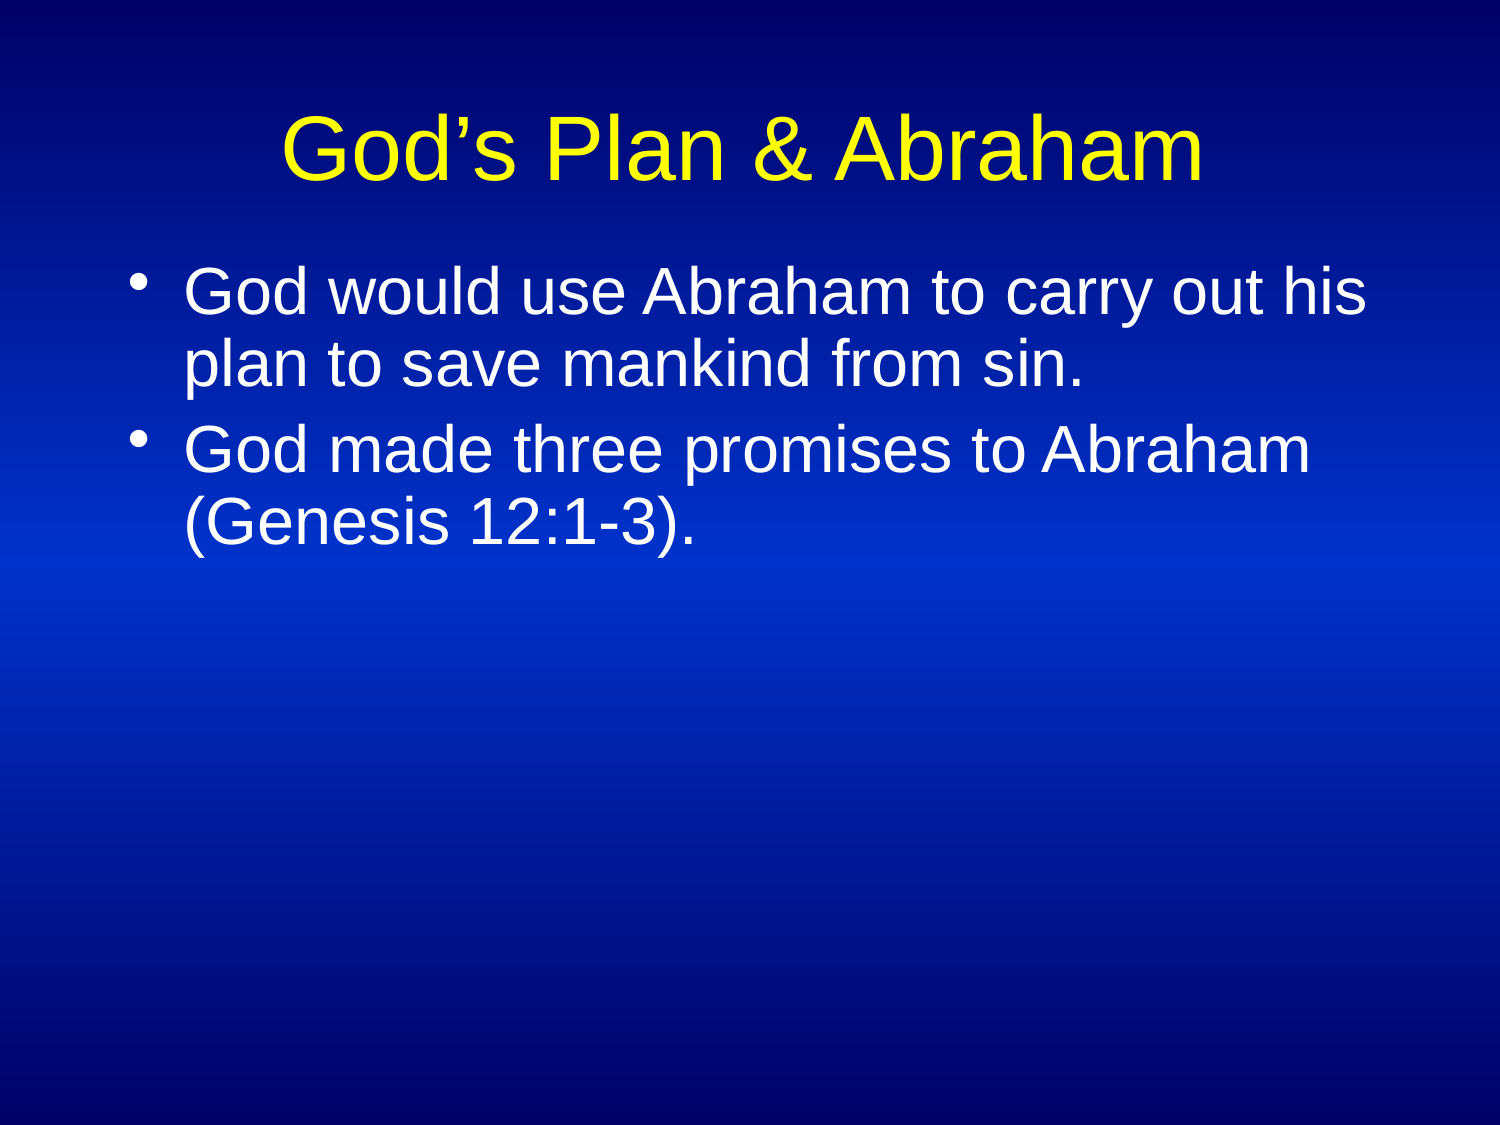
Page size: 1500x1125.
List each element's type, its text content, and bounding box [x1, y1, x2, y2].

list God would use Abraham to carry out his plan to save mankind from sin. God made three promises to Abraham (Genesis 12:1-3). [112, 249, 1438, 600]
title God’s Plan & Abraham [50, 50, 1438, 238]
